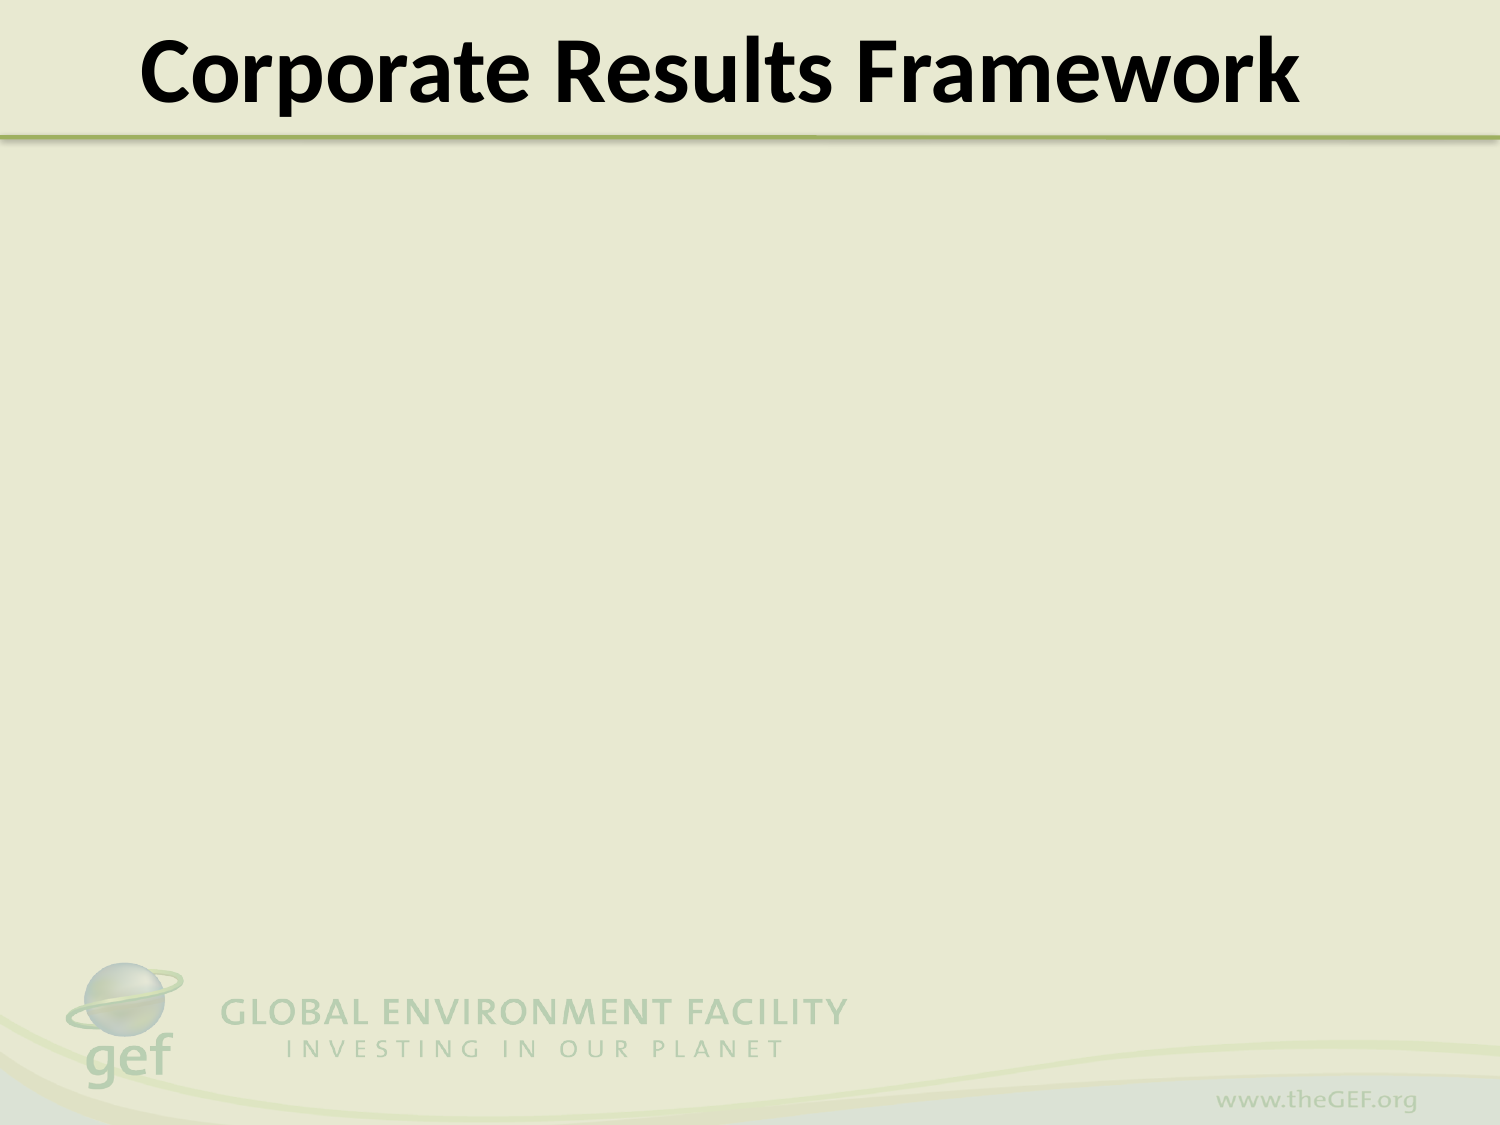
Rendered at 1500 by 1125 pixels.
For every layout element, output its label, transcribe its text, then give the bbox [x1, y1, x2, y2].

picture [0, 937, 1500, 1125]
text_box Corporate Results Framework [88, 0, 1353, 125]
